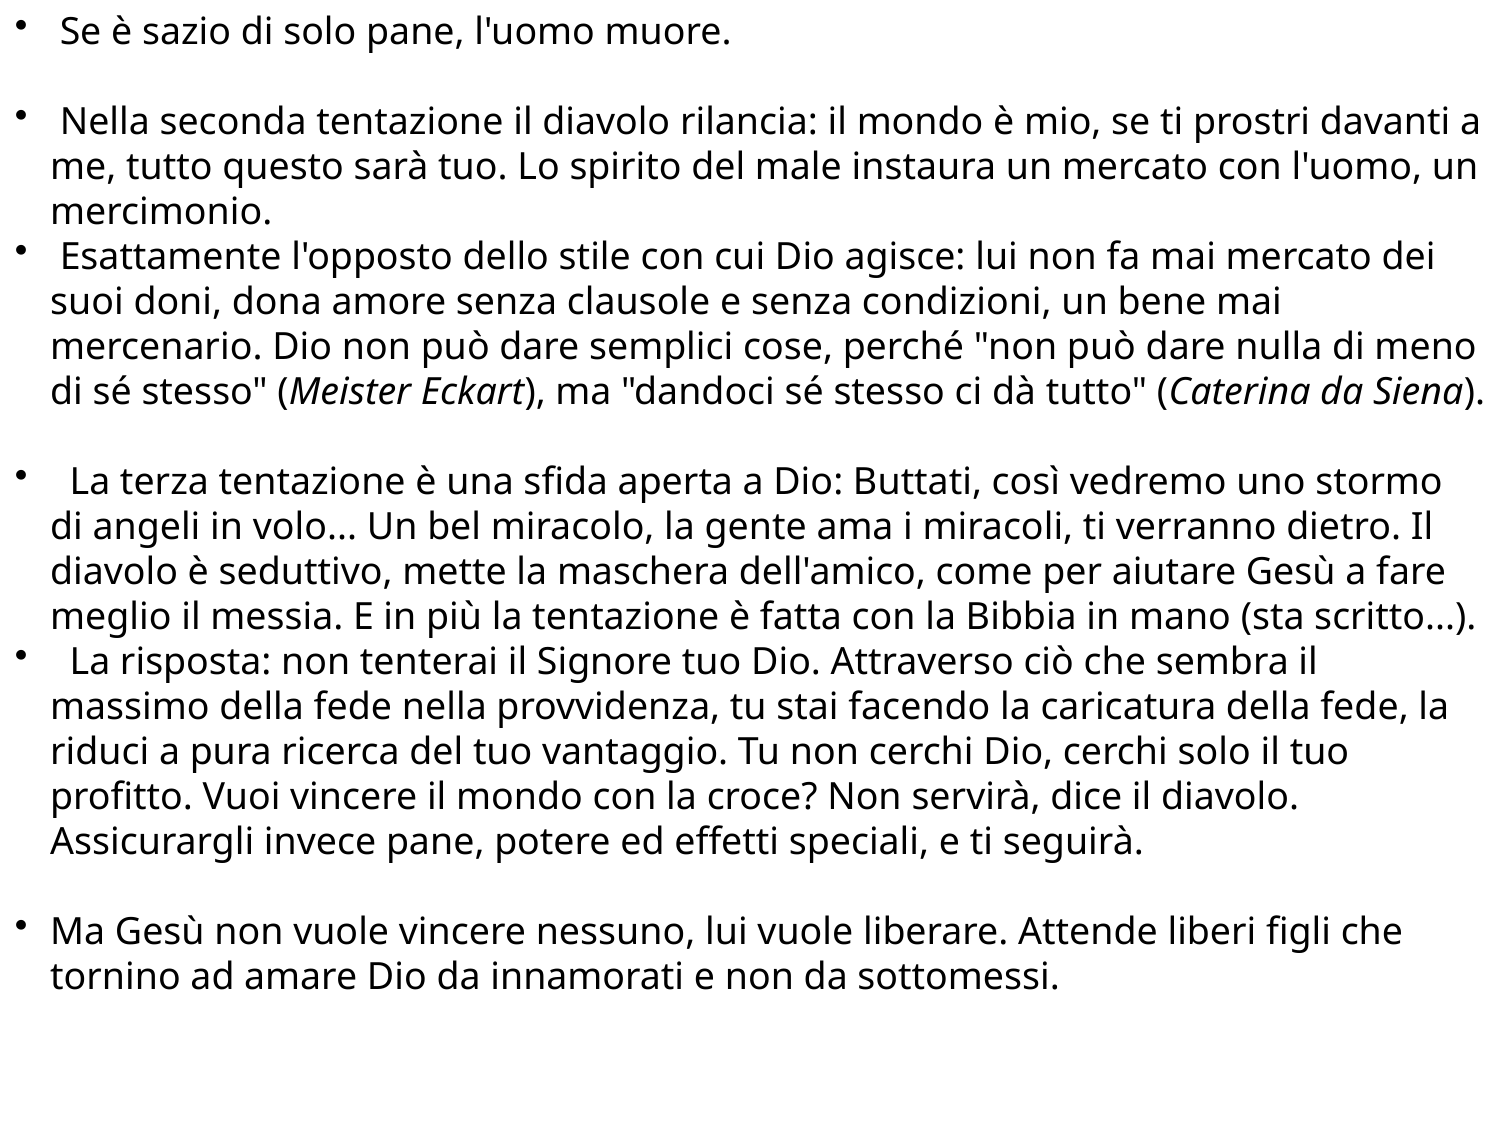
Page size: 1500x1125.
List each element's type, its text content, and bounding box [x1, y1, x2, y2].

text_box Se è sazio di solo pane, l'uomo muore. Nella seconda tentazione il diavolo rilancia: il mondo è mio, se ti prostri davanti a me, tutto questo sarà tuo. Lo spirito del male instaura un mercato con l'uomo, un mercimonio. Esattamente l'opposto dello stile con cui Dio agisce: lui non fa mai mercato dei suoi doni, dona amore senza clausole e senza condizioni, un bene mai mercenario. Dio non può dare semplici cose, perché "non può dare nulla di meno di sé stesso" (Meister Eckart), ma "dandoci sé stesso ci dà tutto" (Caterina da Siena). La terza tentazione è una sfida aperta a Dio: Buttati, così vedremo uno stormo di angeli in volo... Un bel miracolo, la gente ama i miracoli, ti verranno dietro. Il diavolo è seduttivo, mette la maschera dell'amico, come per aiutare Gesù a fare meglio il messia. E in più la tentazione è fatta con la Bibbia in mano (sta scritto...). La risposta: non tenterai il Signore tuo Dio. Attraverso ciò che sembra il massimo della fede nella provvidenza, tu stai facendo la caricatura della fede, la riduci a pura ricerca del tuo vantaggio. Tu non cerchi Dio, cerchi solo il tuo profitto. Vuoi vincere il mondo con la croce? Non servirà, dice il diavolo. Assicurargli invece pane, potere ed effetti speciali, e ti seguirà. Ma Gesù non vuole vincere nessuno, lui vuole liberare. Attende liberi figli che tornino ad amare Dio da innamorati e non da sottomessi. [0, 0, 1500, 1114]
